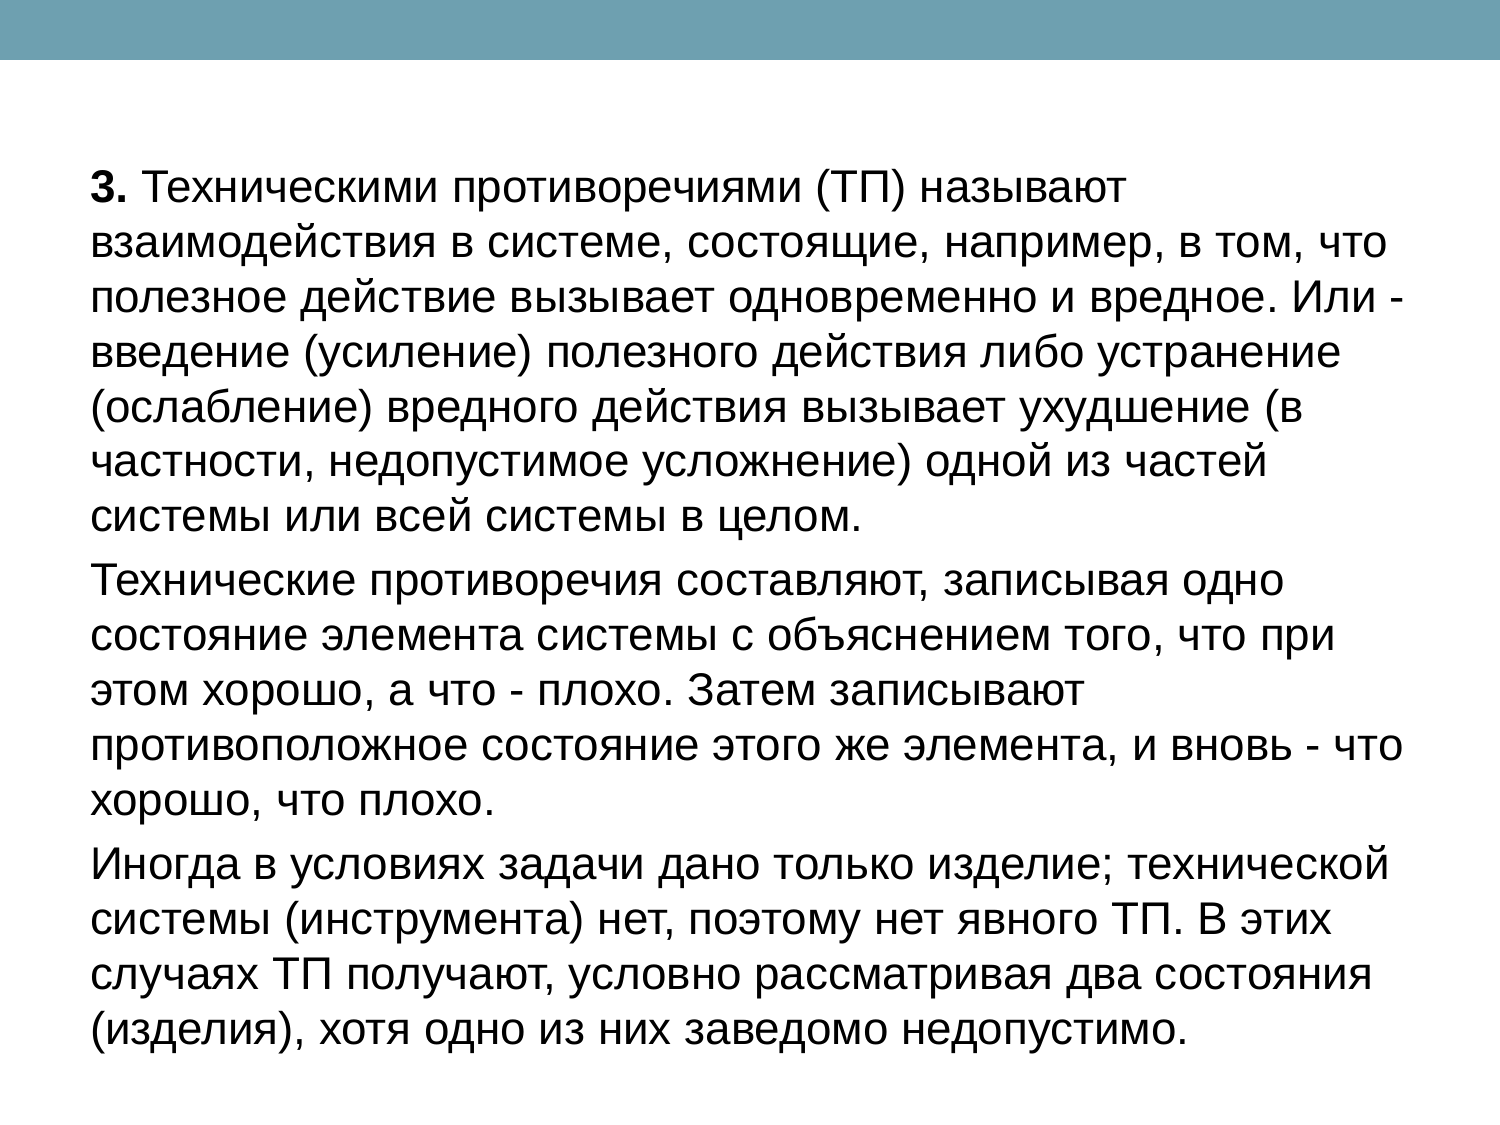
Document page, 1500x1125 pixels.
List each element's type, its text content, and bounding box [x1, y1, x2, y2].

list 3. Техническими противоречиями (ТП) называют взаимодействия в системе, состоящие, например, в том, что полезное действие вызывает одновременно и вредное. Или - введение (усиление) полезного действия либо устранение (ослабление) вредного действия вызывает ухудшение (в частности, недопустимое усложнение) одной из частей системы или всей системы в целом. Технические противоречия составляют, записывая одно состояние элемента системы с объяснением того, что при этом хорошо, а что - плохо. Затем записывают противоположное состояние этого же элемента, и вновь - что хорошо, что плохо. Иногда в условиях задачи дано только изделие; технической системы (инструмента) нет, поэтому нет явного ТП. В этих случаях ТП получают, условно рассматривая два состояния (изделия), хотя одно из них заведомо недопустимо. [75, 149, 1425, 1063]
